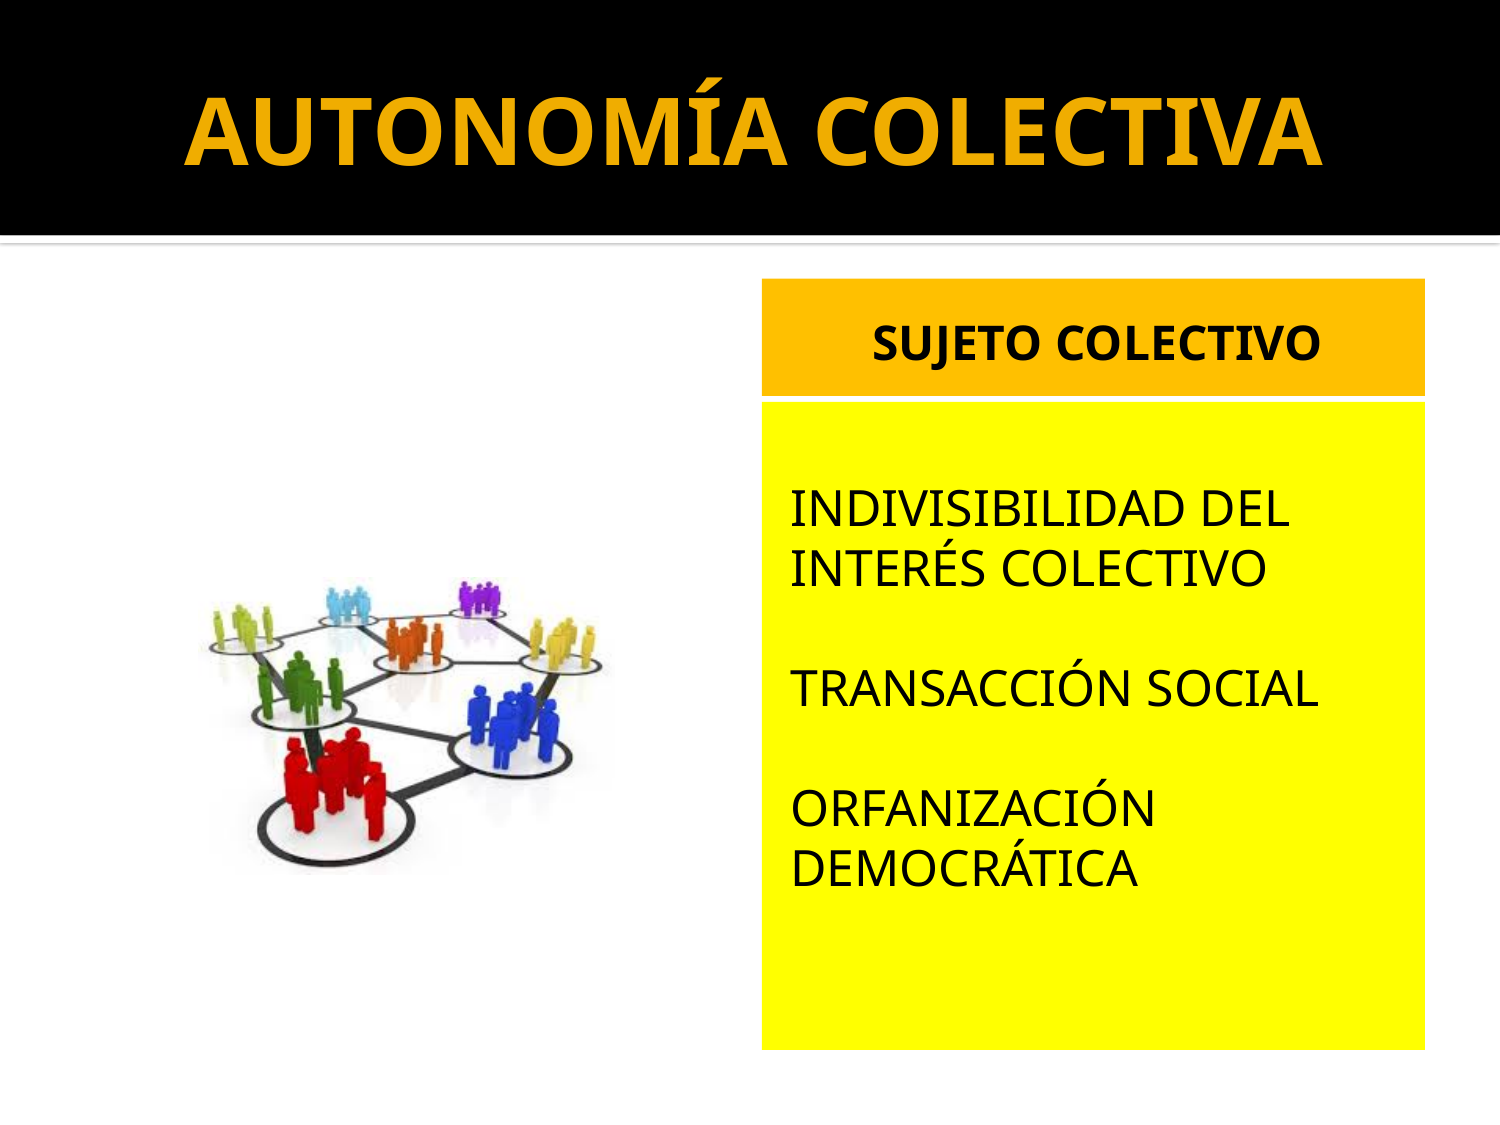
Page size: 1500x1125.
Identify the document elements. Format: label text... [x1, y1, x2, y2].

list INDIVISIBILIDAD DEL INTERÉS COLECTIVO TRANSACCIÓN SOCIAL ORFANIZACIÓN DEMOCRÁTICA [761, 401, 1425, 1050]
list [198, 577, 615, 875]
title AUTONOMÍA COLECTIVA [75, 24, 1425, 231]
list SUJETO COLECTIVO [761, 278, 1425, 396]
